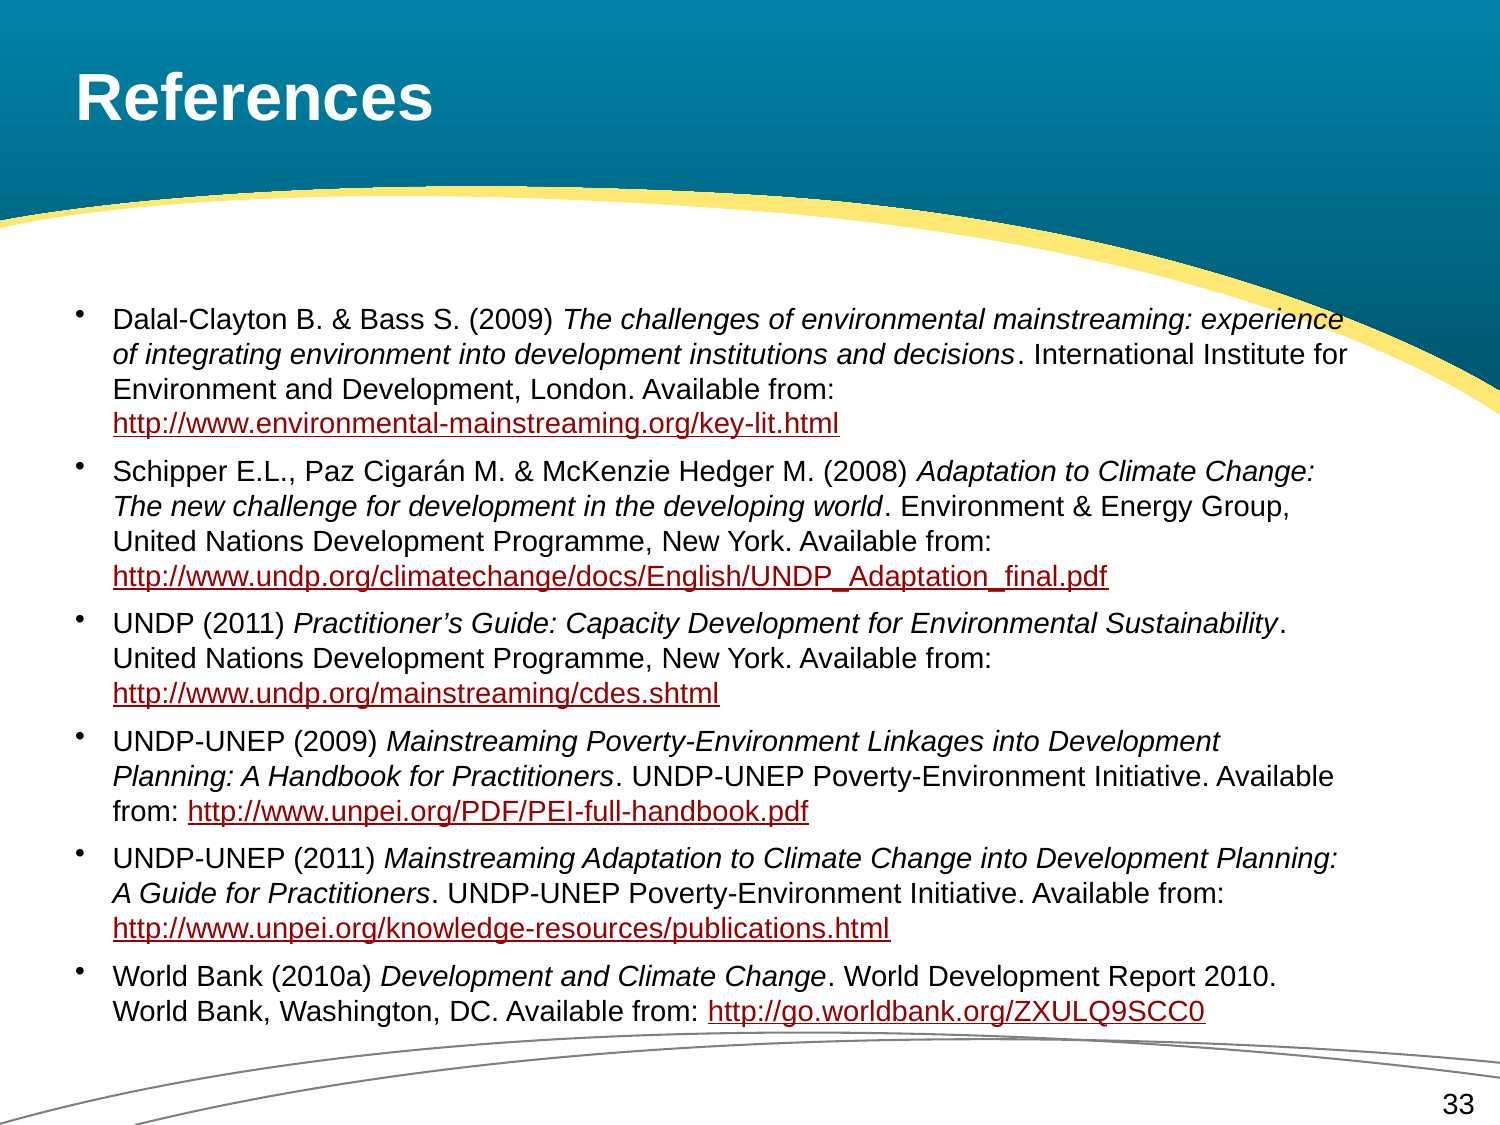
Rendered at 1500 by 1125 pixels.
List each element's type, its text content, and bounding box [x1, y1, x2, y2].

slide_number 33 [1124, 1084, 1476, 1113]
list Dalal-Clayton B. & Bass S. (2009) The challenges of environmental mainstreaming: experience of integrating environment into development institutions and decisions. International Institute for Environment and Development, London. Available from: http://www.environmental-mainstreaming.org/key-lit.html Schipper E.L., Paz Cigarán M. & McKenzie Hedger M. (2008) Adaptation to Climate Change: The new challenge for development in the developing world. Environment & Energy Group, United Nations Development Programme, New York. Available from: http://www.undp.org/climatechange/docs/English/UNDP_Adaptation_final.pdf UNDP (2011) Practitioner’s Guide: Capacity Development for Environmental Sustainability. United Nations Development Programme, New York. Available from: http://www.undp.org/mainstreaming/cdes.shtml UNDP-UNEP (2009) Mainstreaming Poverty-Environment Linkages into Development Planning: A Handbook for Practitioners. UNDP-UNEP Poverty-Environment Initiative. Available from: http://www.unpei.org/PDF/PEI-full-handbook.pdf UNDP-UNEP (2011) Mainstreaming Adaptation to Climate Change into Development Planning: A Guide for Practitioners. UNDP-UNEP Poverty-Environment Initiative. Available from: http://www.unpei.org/knowledge-resources/publications.html World Bank (2010a) Development and Climate Change. World Development Report 2010. World Bank, Washington, DC. Available from: http://go.worldbank.org/ZXULQ9SCC0 [74, 299, 1351, 1013]
title References [74, 0, 1476, 188]
